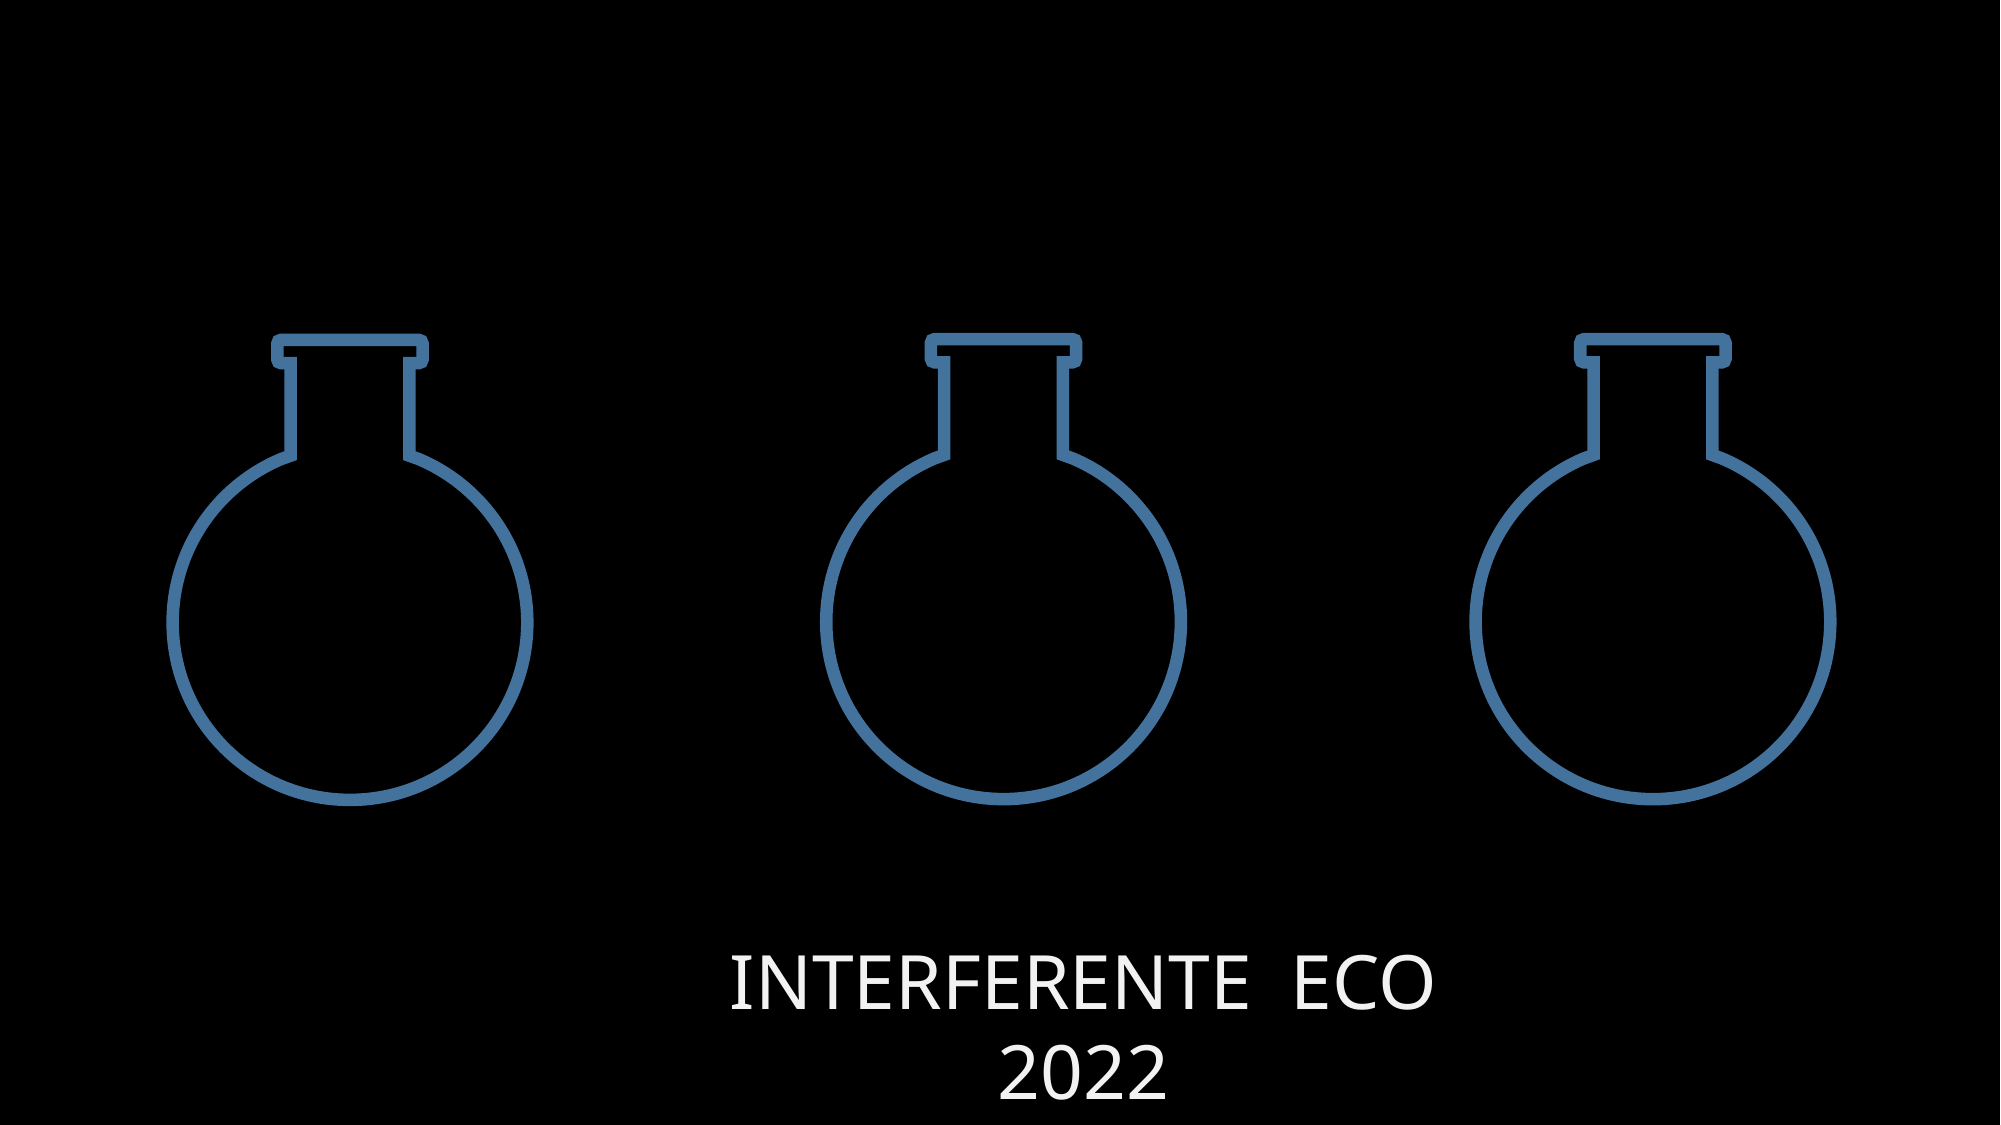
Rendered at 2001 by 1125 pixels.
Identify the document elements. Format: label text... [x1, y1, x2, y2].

text_box [825, 338, 1182, 801]
text_box [589, 587, 1471, 926]
text_box INTERFERENTE ECO 2022 [583, 926, 1584, 1122]
text_box [1474, 338, 1832, 801]
text_box [171, 338, 529, 801]
